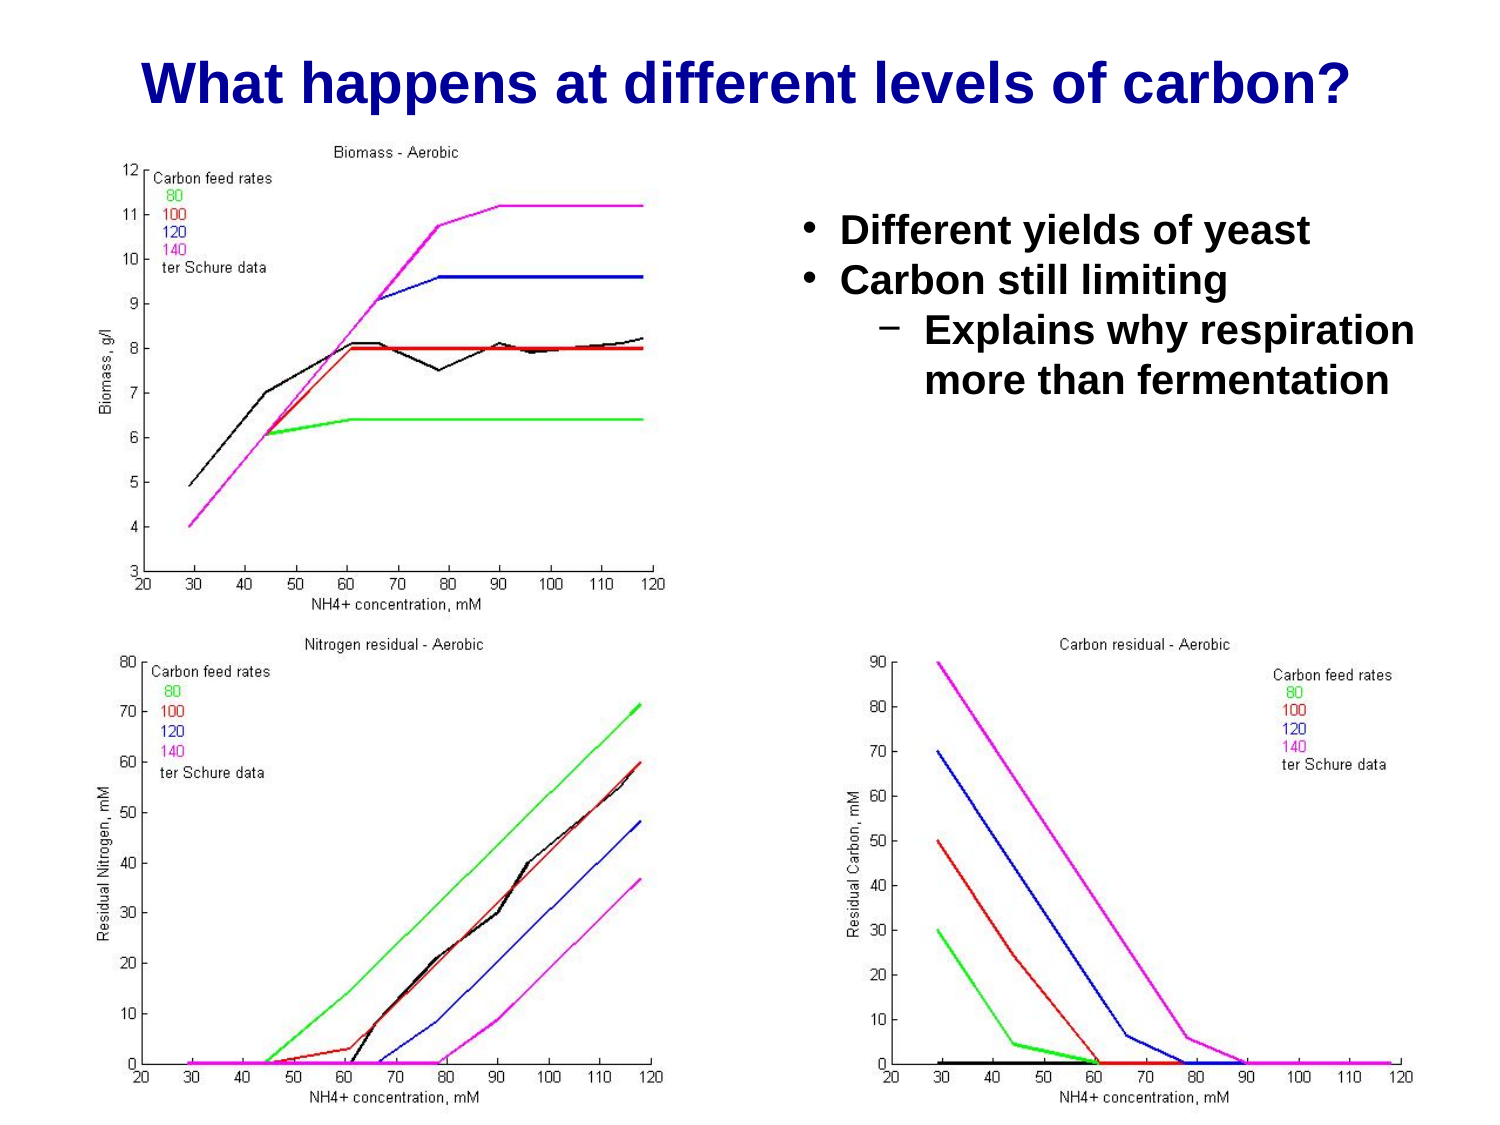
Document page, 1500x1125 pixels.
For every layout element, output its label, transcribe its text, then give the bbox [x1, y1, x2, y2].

text_box Different yields of yeast Carbon still limiting Explains why respiration more than fermentation [787, 195, 1438, 411]
picture [56, 132, 715, 1118]
text_box What happens at different levels of carbon? [32, 37, 1463, 123]
picture [806, 624, 1463, 1118]
